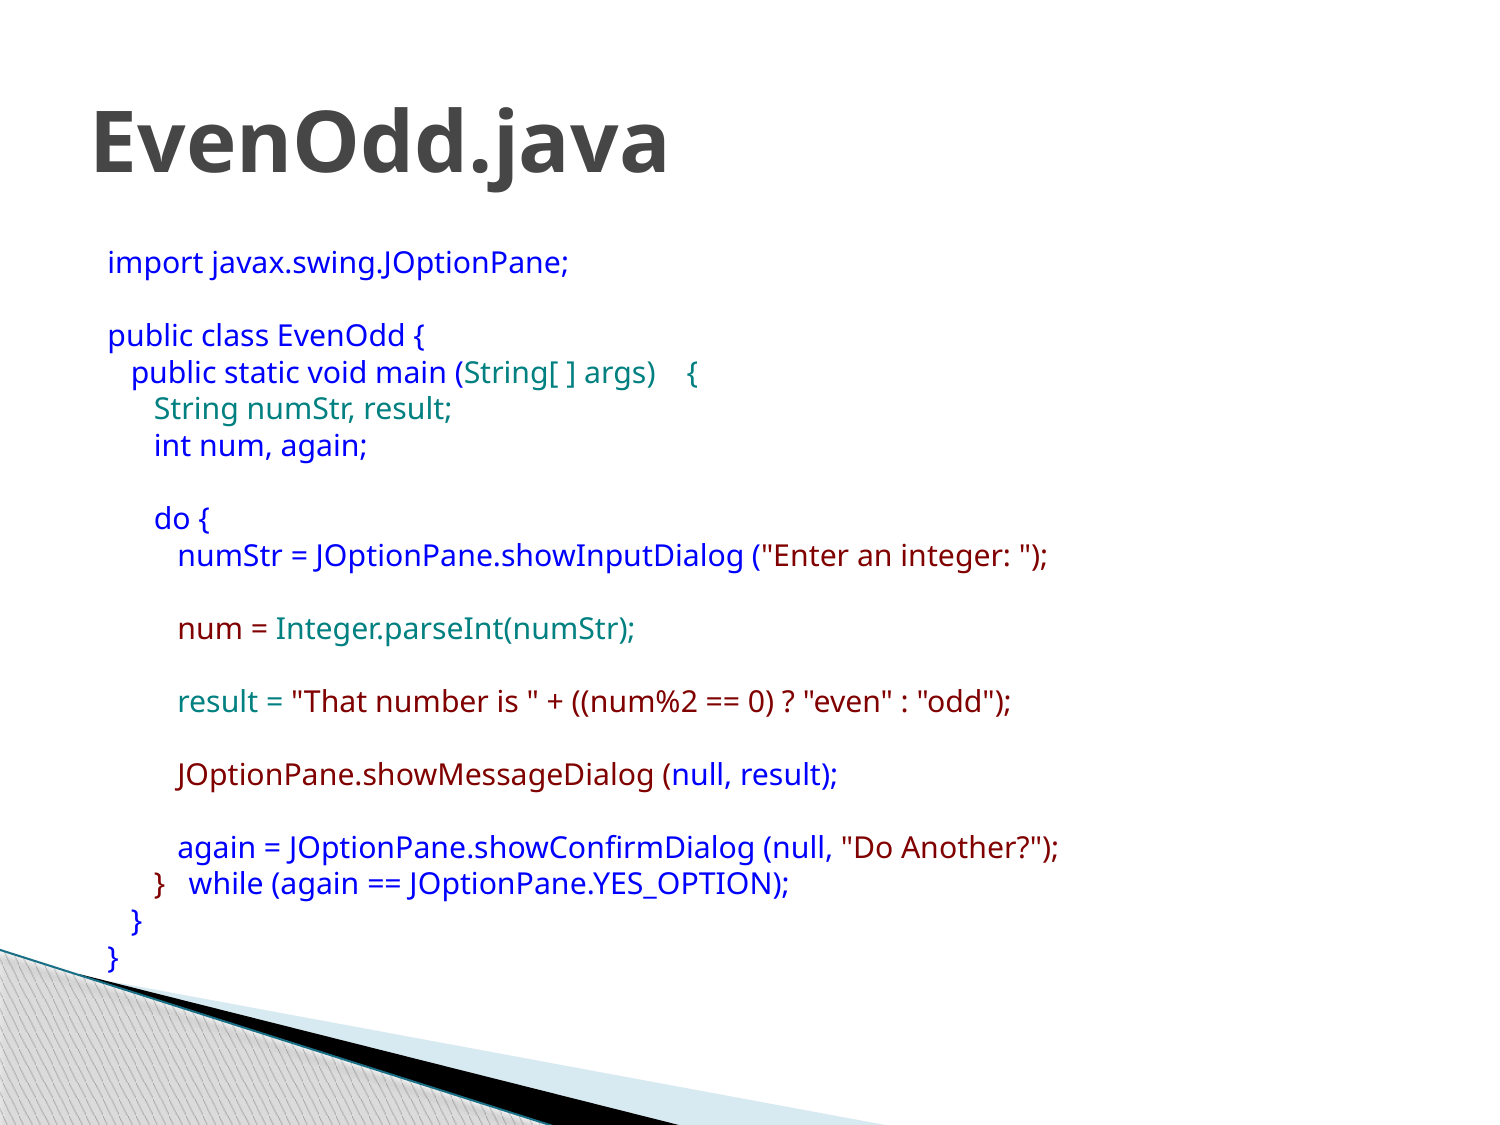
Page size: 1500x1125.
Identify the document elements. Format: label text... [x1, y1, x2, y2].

title EvenOdd.java [75, 45, 1425, 233]
list import javax.swing.JOptionPane; public class EvenOdd { public static void main (String[ ] args) { String numStr, result; int num, again; do { numStr = JOptionPane.showInputDialog ("Enter an integer: "); num = Integer.parseInt(numStr); result = "That number is " + ((num%2 == 0) ? "even" : "odd"); JOptionPane.showMessageDialog (null, result); again = JOptionPane.showConfirmDialog (null, "Do Another?"); } while (again == JOptionPane.YES_OPTION); } } [75, 243, 1425, 986]
